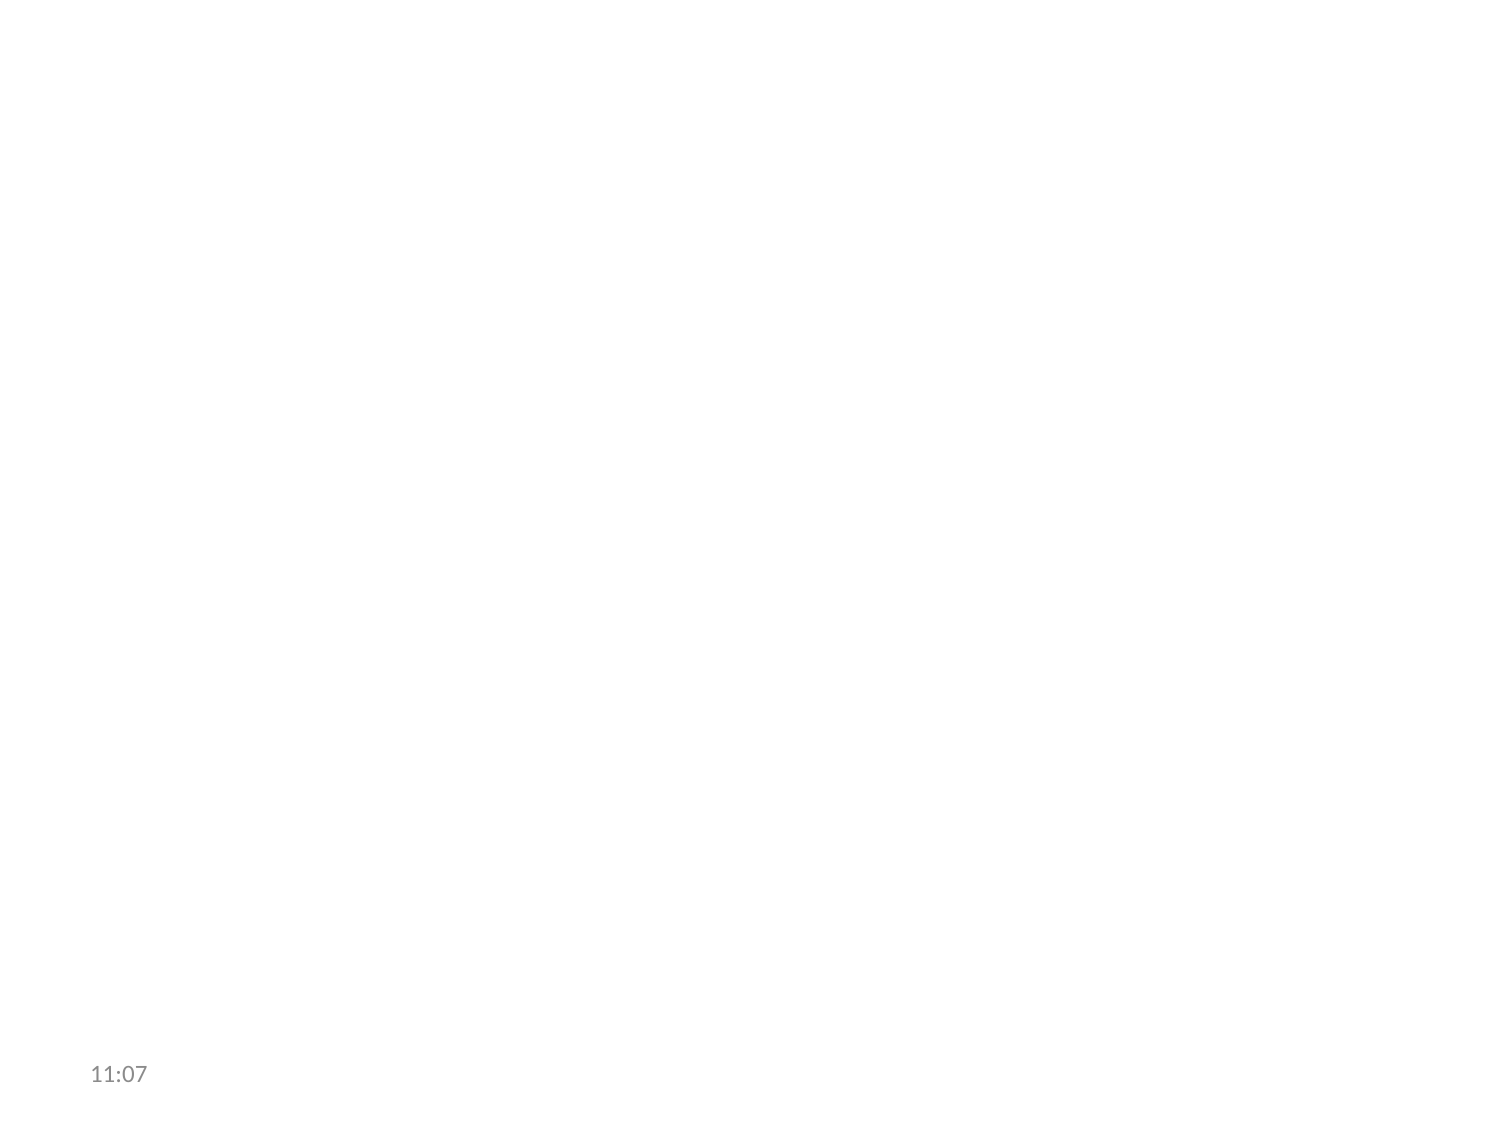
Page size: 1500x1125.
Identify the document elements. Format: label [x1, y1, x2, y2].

slide_number [75, 1042, 425, 1103]
